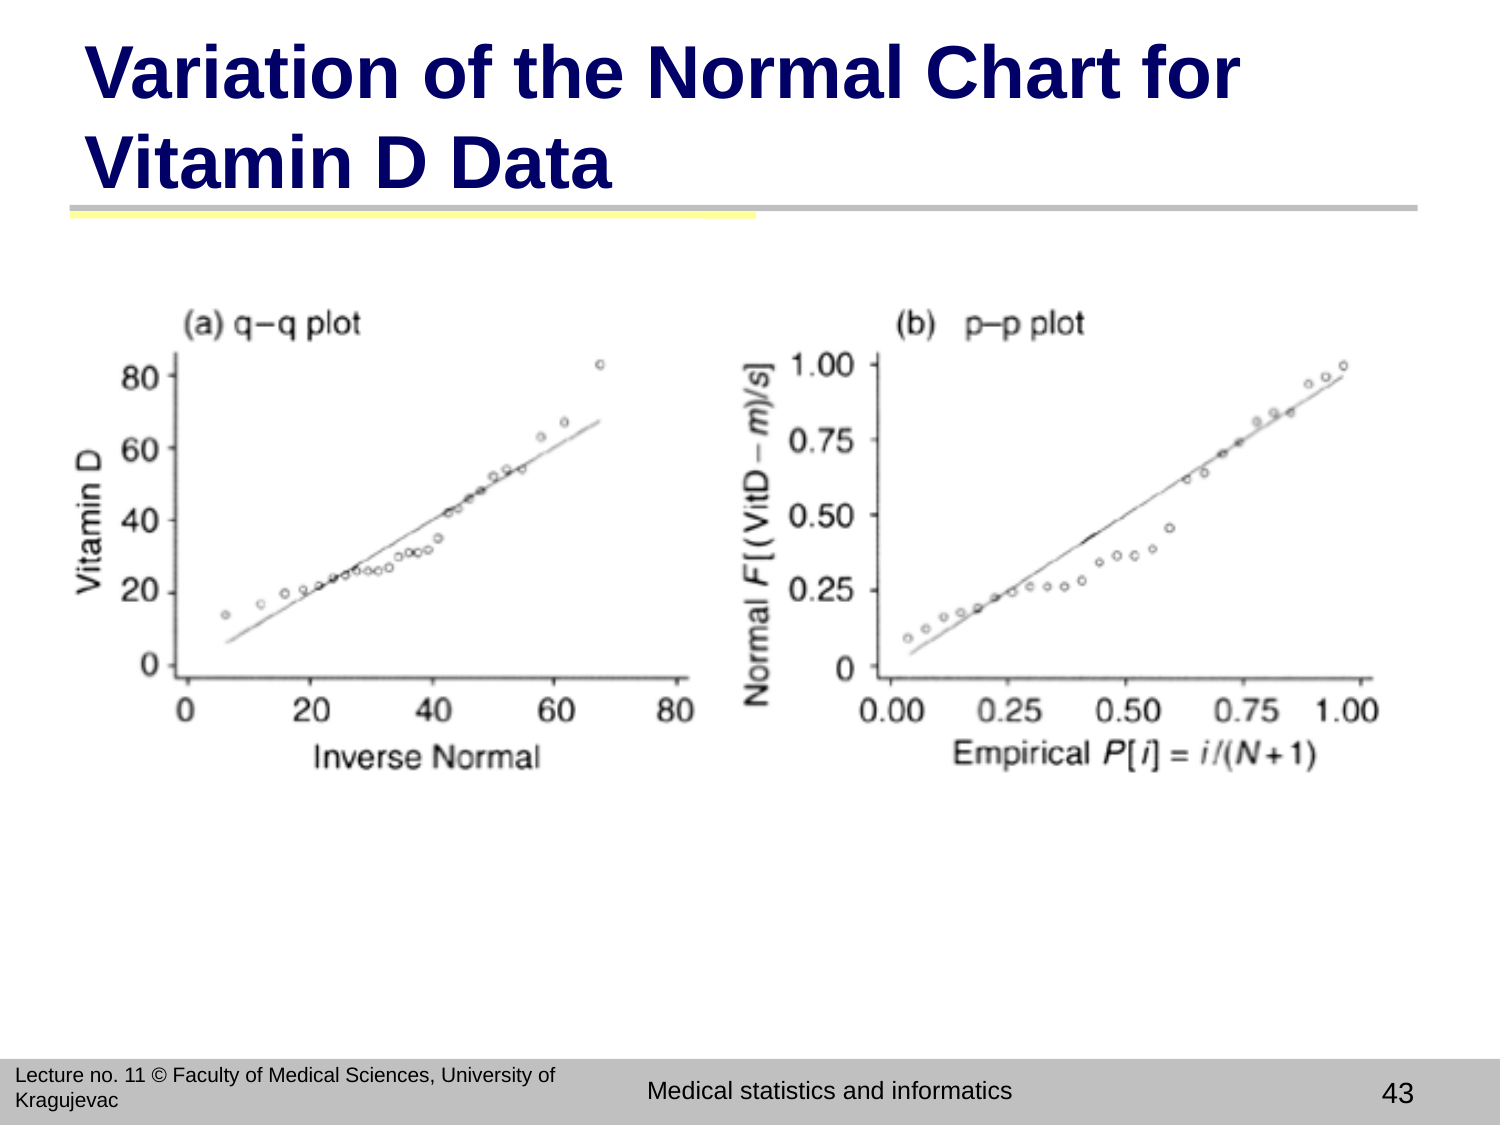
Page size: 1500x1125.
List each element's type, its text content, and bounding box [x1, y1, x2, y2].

footer Medical statistics and informatics [512, 1066, 1149, 1125]
slide_number Lecture no. 11 © Faculty of Medical Sciences, University of Kragujevac [0, 1053, 612, 1108]
slide_number 43 [1163, 1066, 1430, 1125]
title Variation of the Normal Chart for Vitamin D Data [69, 19, 1426, 208]
picture [69, 307, 1386, 775]
